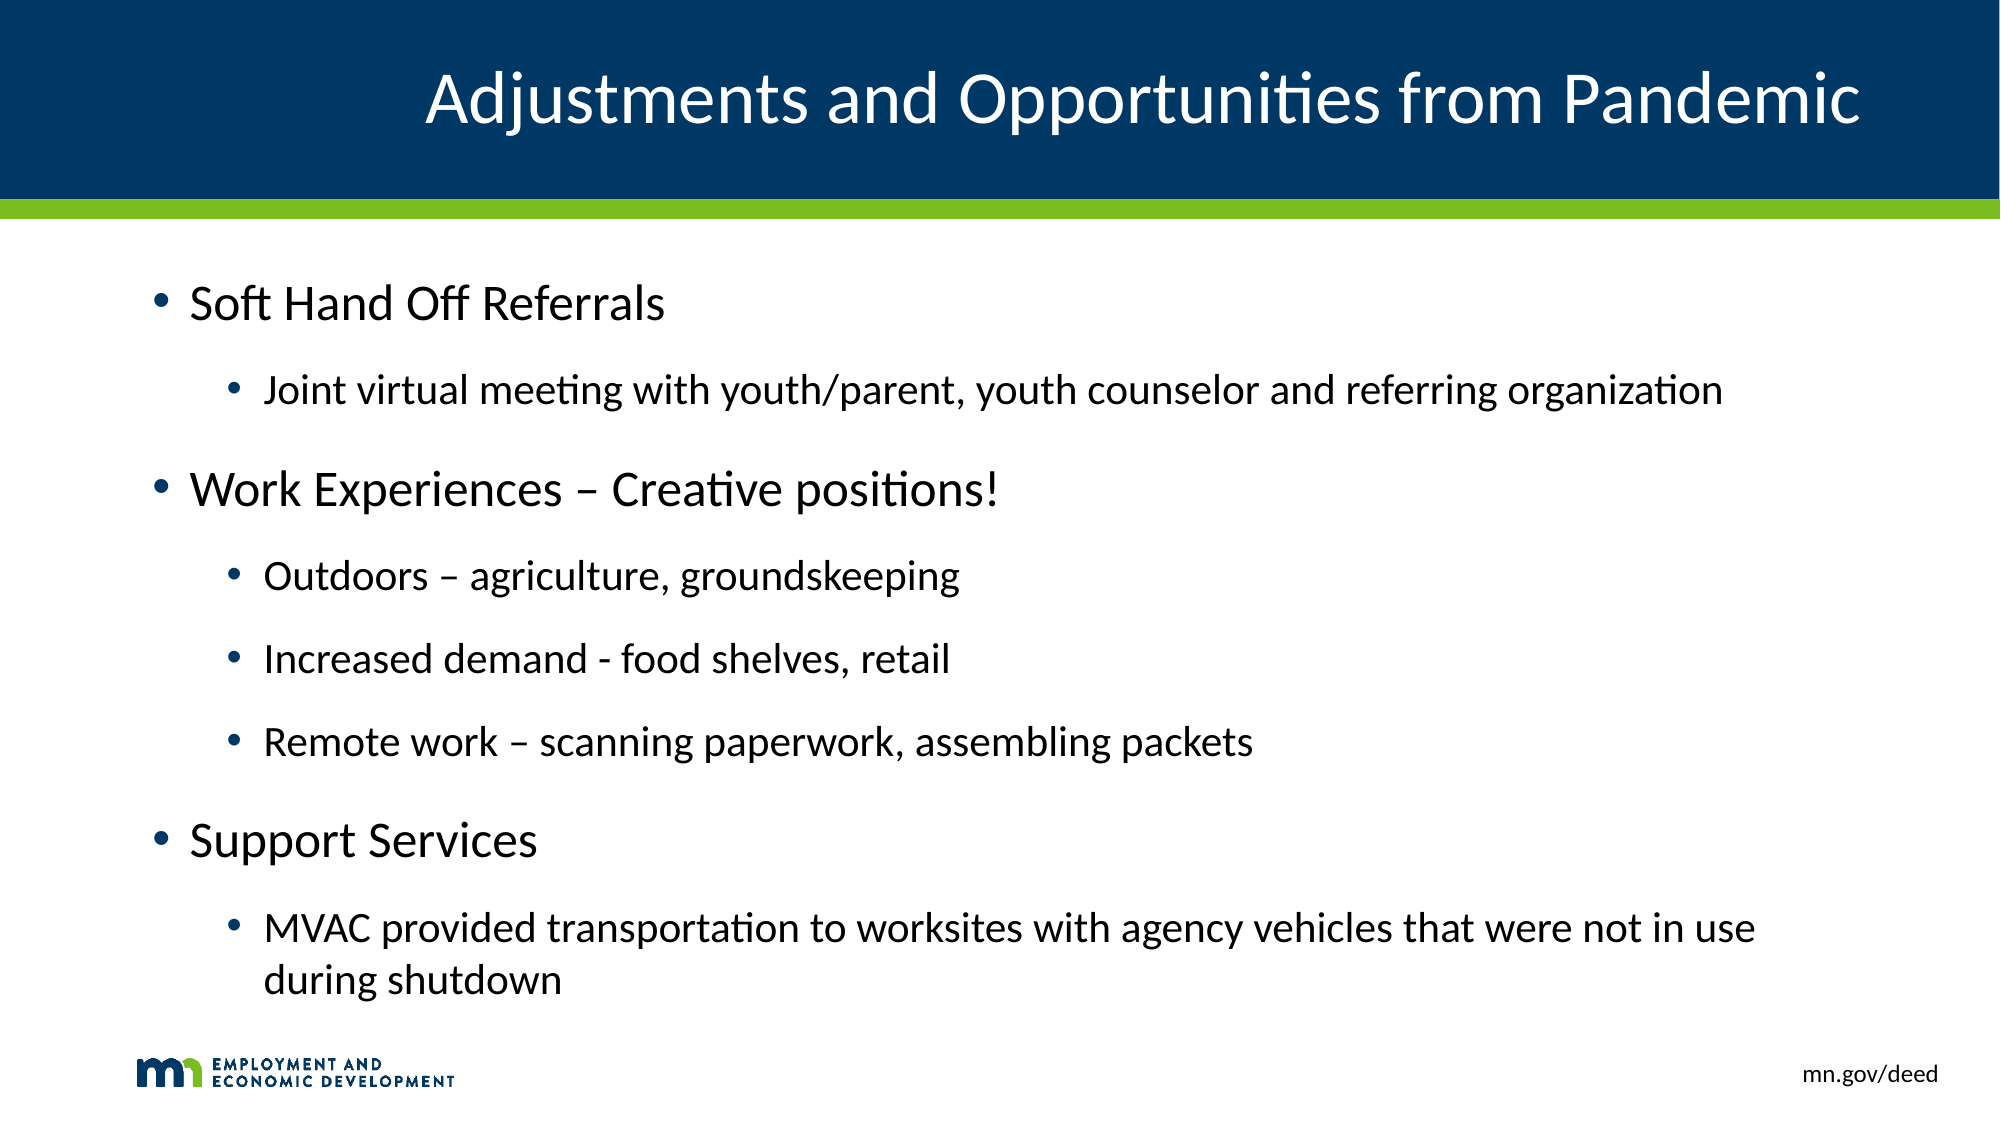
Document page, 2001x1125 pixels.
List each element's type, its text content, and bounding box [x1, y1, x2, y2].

footer mn.gov/deed [1037, 1042, 1955, 1103]
title Adjustments and Opportunities from Pandemic [137, 0, 1863, 200]
picture [137, 1058, 454, 1087]
list Soft Hand Off Referrals Joint virtual meeting with youth/parent, youth counselor and referring organization Work Experiences – Creative positions! Outdoors – agriculture, groundskeeping Increased demand - food shelves, retail Remote work – scanning paperwork, assembling packets Support Services MVAC provided transportation to worksites with agency vehicles that were not in use during shutdown [137, 261, 1863, 1014]
